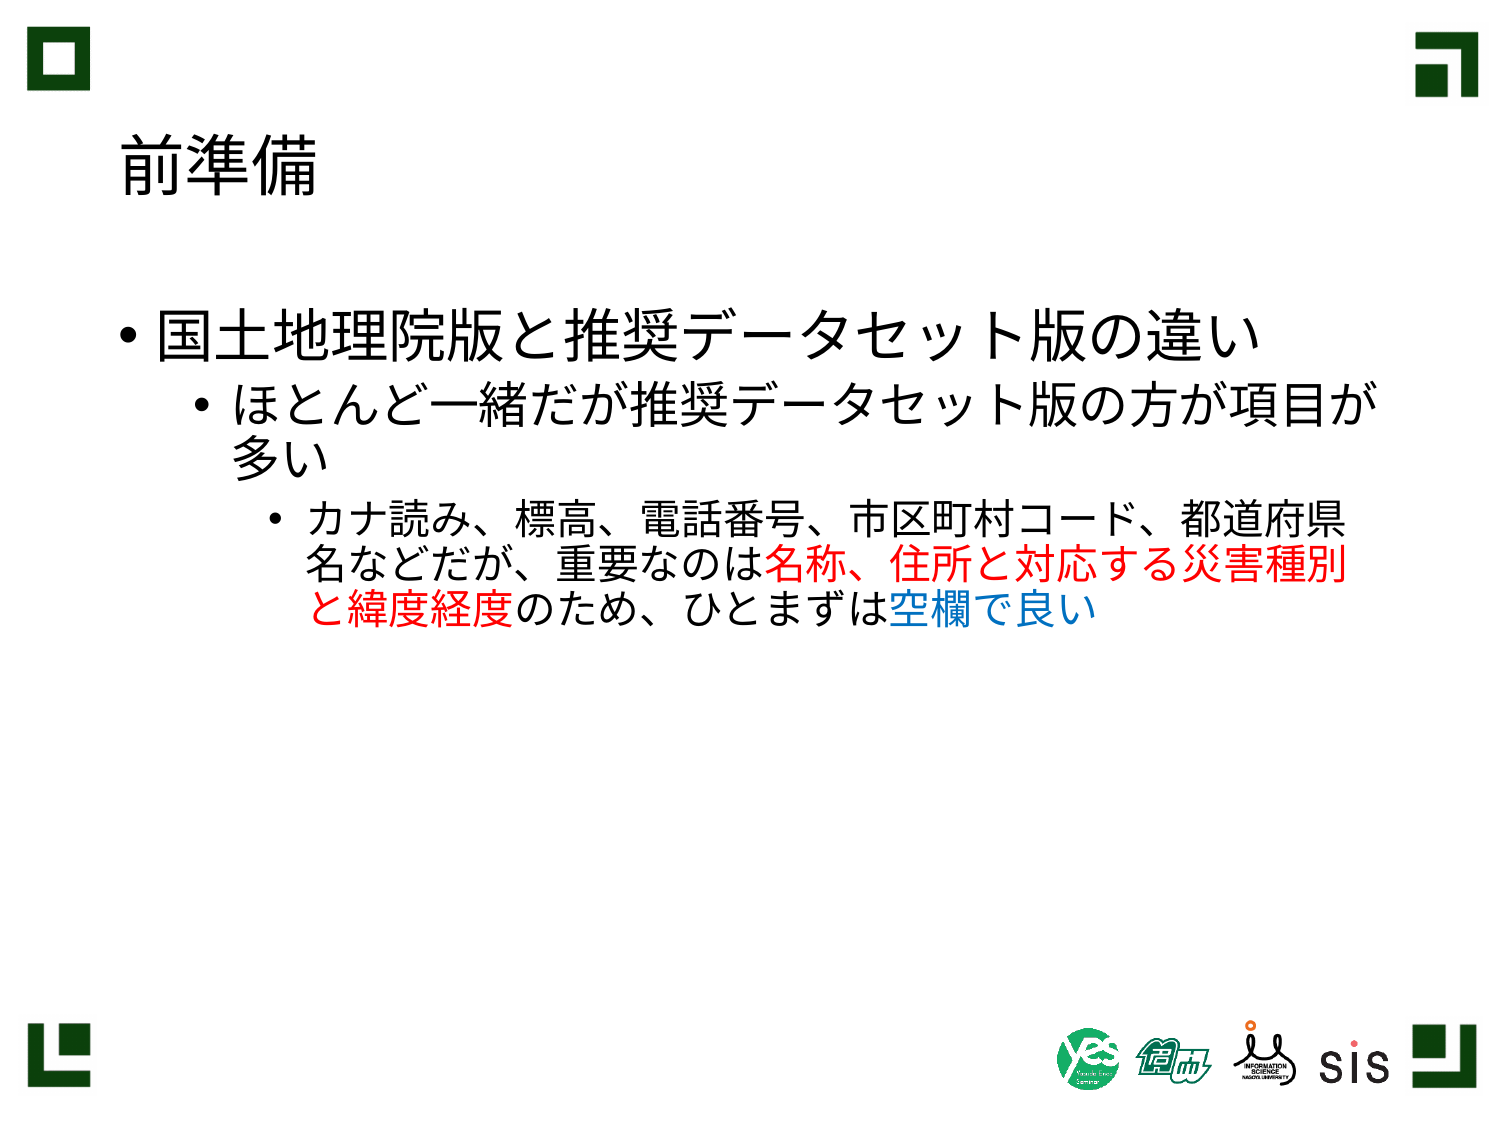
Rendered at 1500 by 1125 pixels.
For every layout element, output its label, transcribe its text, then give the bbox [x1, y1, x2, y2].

picture [1057, 1028, 1119, 1090]
picture [1406, 1017, 1483, 1095]
picture [19, 1015, 96, 1095]
picture [1233, 1020, 1296, 1086]
title 前準備 [103, 59, 1397, 278]
picture [1315, 1037, 1393, 1086]
picture [21, 22, 96, 95]
picture [1406, 23, 1489, 106]
picture [1133, 1035, 1214, 1086]
list 国土地理院版と推奨データセット版の違い ほとんど一緒だが推奨データセット版の方が項目が多い カナ読み、標高、電話番号、市区町村コード、都道府県名などだが、重要なのは名称、住所と対応する災害種別と緯度経度のため、ひとまずは空欄で良い [103, 299, 1397, 1014]
